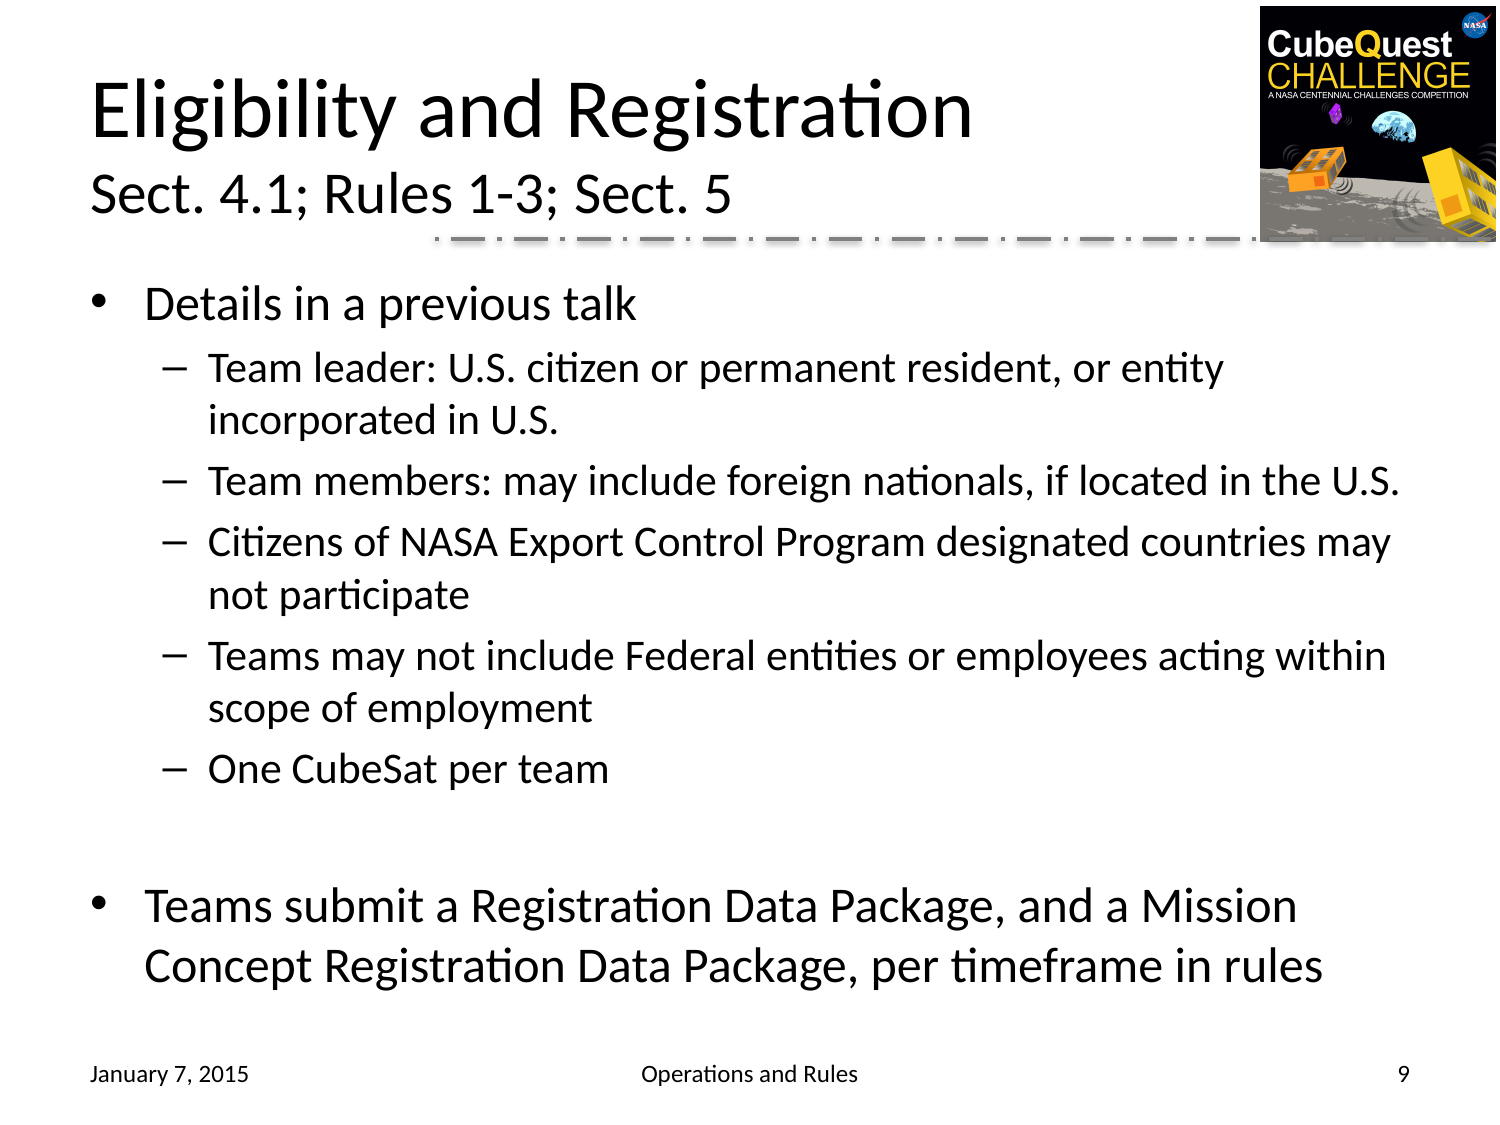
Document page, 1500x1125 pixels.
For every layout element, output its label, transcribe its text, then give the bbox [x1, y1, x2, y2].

picture [1260, 6, 1496, 242]
slide_number 9 [1074, 1042, 1425, 1103]
footer Operations and Rules [512, 1042, 988, 1103]
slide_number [75, 1042, 425, 1103]
title Eligibility and Registration Sect. 4.1; Rules 1-3; Sect. 5 [75, 45, 1237, 233]
list Details in a previous talk Team leader: U.S. citizen or permanent resident, or entity incorporated in U.S. Team members: may include foreign nationals, if located in the U.S. Citizens of NASA Export Control Program designated countries may not participate Teams may not include Federal entities or employees acting within scope of employment One CubeSat per team Teams submit a Registration Data Package, and a Mission Concept Registration Data Package, per timeframe in rules [75, 262, 1425, 1005]
